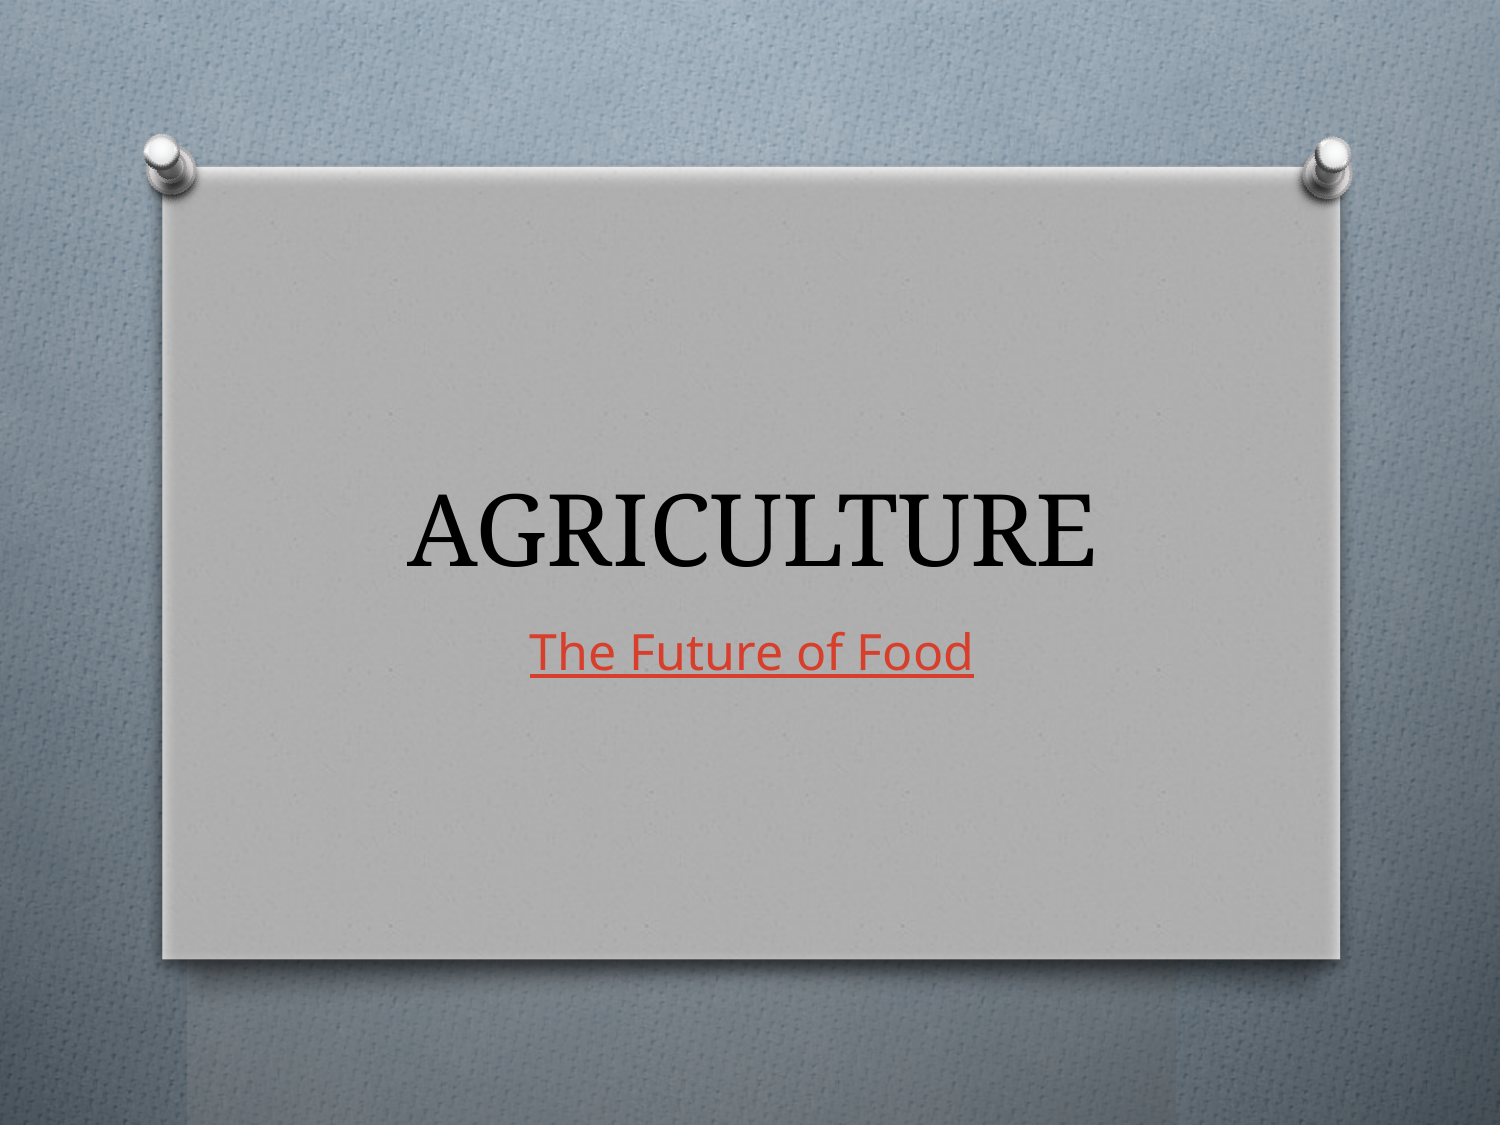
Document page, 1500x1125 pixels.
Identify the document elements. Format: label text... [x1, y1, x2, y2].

title AGRICULTURE [283, 294, 1223, 595]
picture [1274, 109, 1396, 230]
picture [112, 100, 235, 224]
subtitle The Future of Food [283, 612, 1221, 863]
